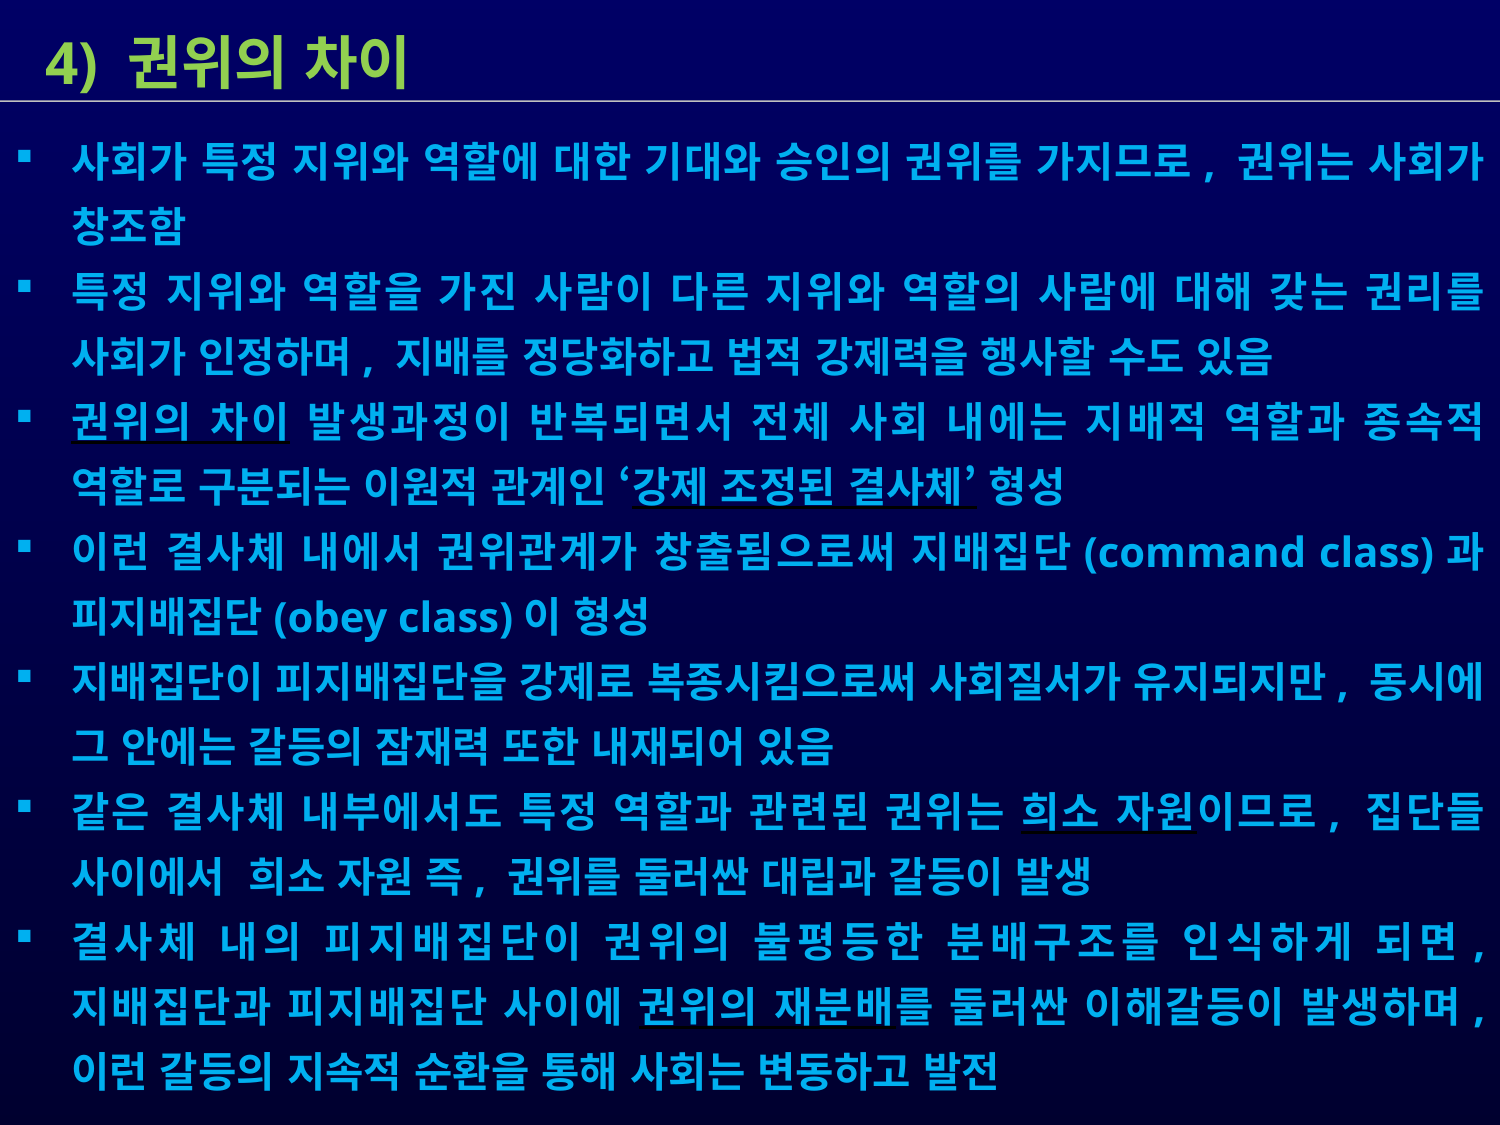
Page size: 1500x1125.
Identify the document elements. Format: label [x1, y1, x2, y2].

text_box [0, 18, 1500, 1105]
